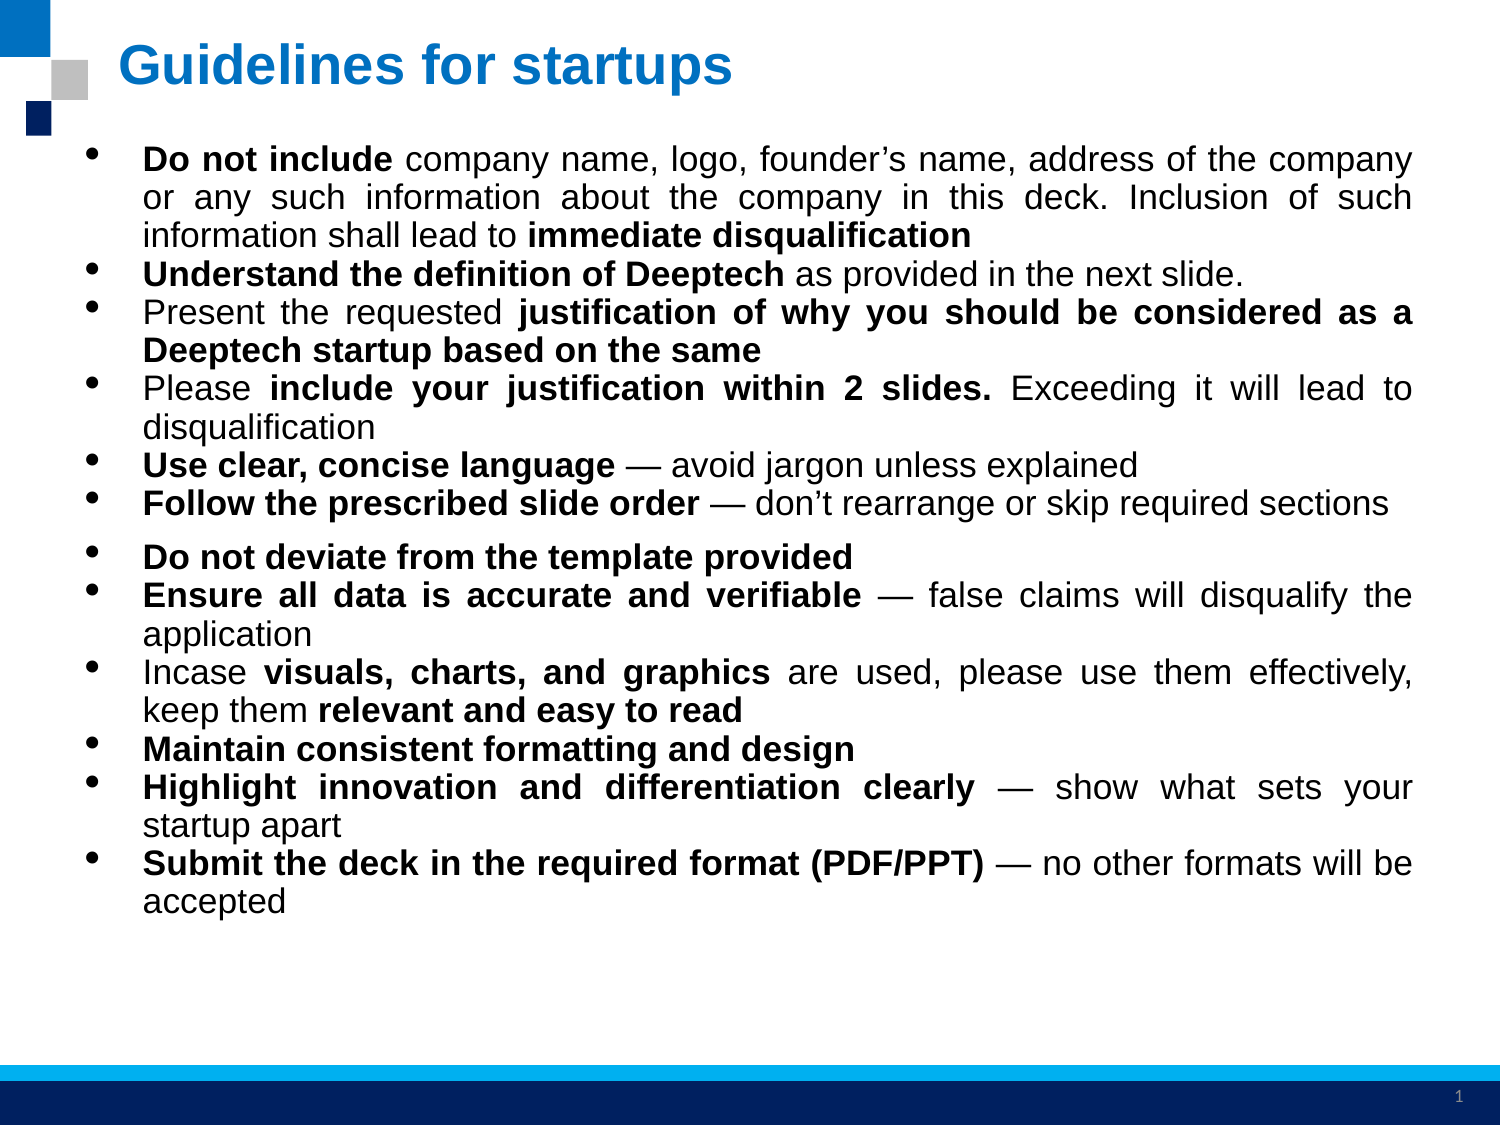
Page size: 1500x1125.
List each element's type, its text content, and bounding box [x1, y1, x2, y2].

title Guidelines for startups [103, 0, 1397, 133]
list Do not include company name, logo, founder’s name, address of the company or any such information about the company in this deck. Inclusion of such information shall lead to immediate disqualification Understand the definition of Deeptech as provided in the next slide. Present the requested justification of why you should be considered as a Deeptech startup based on the same Please include your justification within 2 slides. Exceeding it will lead to disqualification Use clear, concise language — avoid jargon unless explained Follow the prescribed slide order — don’t rearrange or skip required sections Do not deviate from the template provided Ensure all data is accurate and verifiable — false claims will disqualify the application Incase visuals, charts, and graphics are used, please use them effectively, keep them relevant and easy to read Maintain consistent formatting and design Highlight innovation and differentiation clearly — show what sets your startup apart Submit the deck in the required format (PDF/PPT) — no other formats will be accepted [71, 133, 1429, 848]
slide_number 1 [1431, 1065, 1479, 1125]
